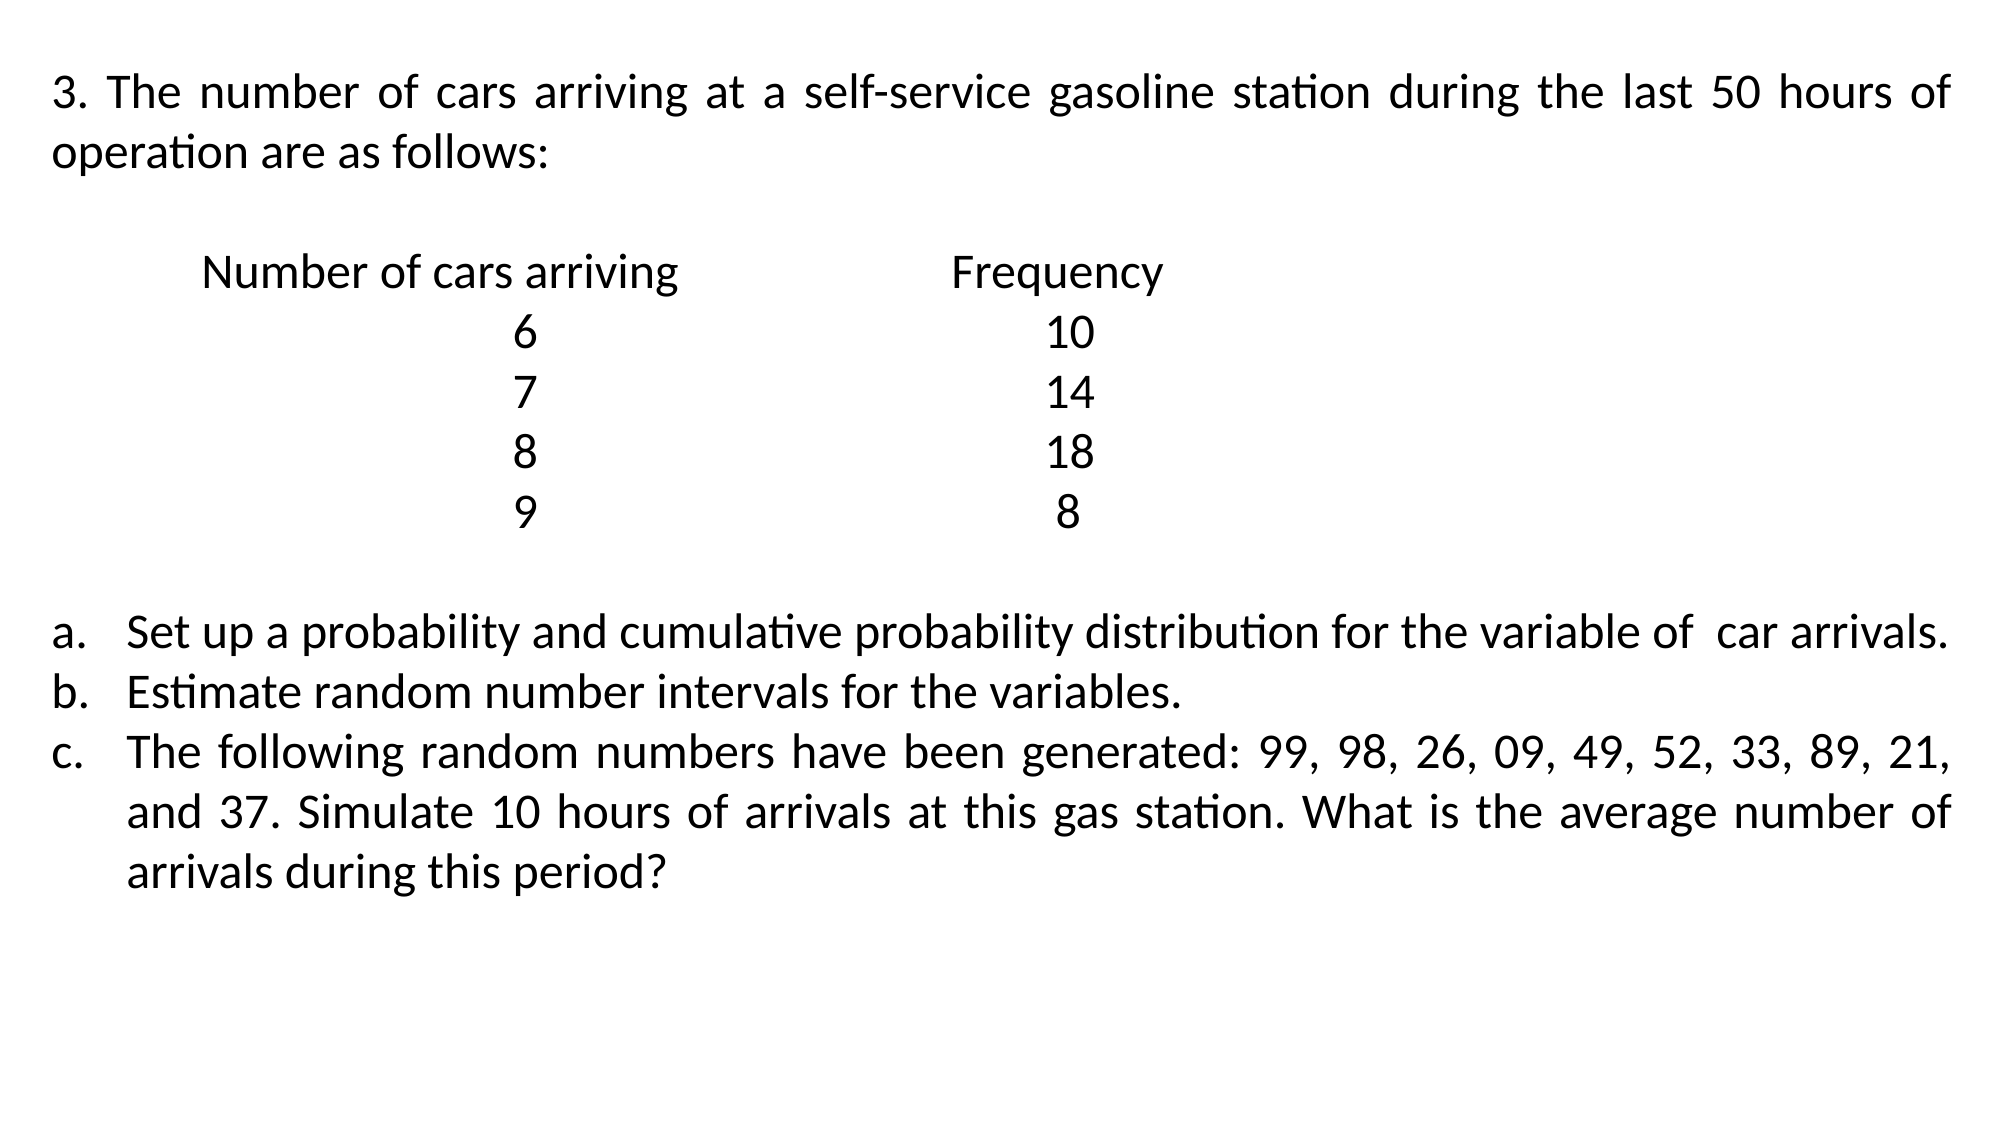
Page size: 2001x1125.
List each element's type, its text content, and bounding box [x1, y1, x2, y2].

text_box 3. The number of cars arriving at a self-service gasoline station during the last 50 hours of operation are as follows: Number of cars arriving Frequency 6 10 7 14 8 18 9 8 Set up a probability and cumulative probability distribution for the variable of car arrivals. Estimate random number intervals for the variables. The following random numbers have been generated: 99, 98, 26, 09, 49, 52, 33, 89, 21, and 37. Simulate 10 hours of arrivals at this gas station. What is the average number of arrivals during this period? [36, 51, 1968, 906]
